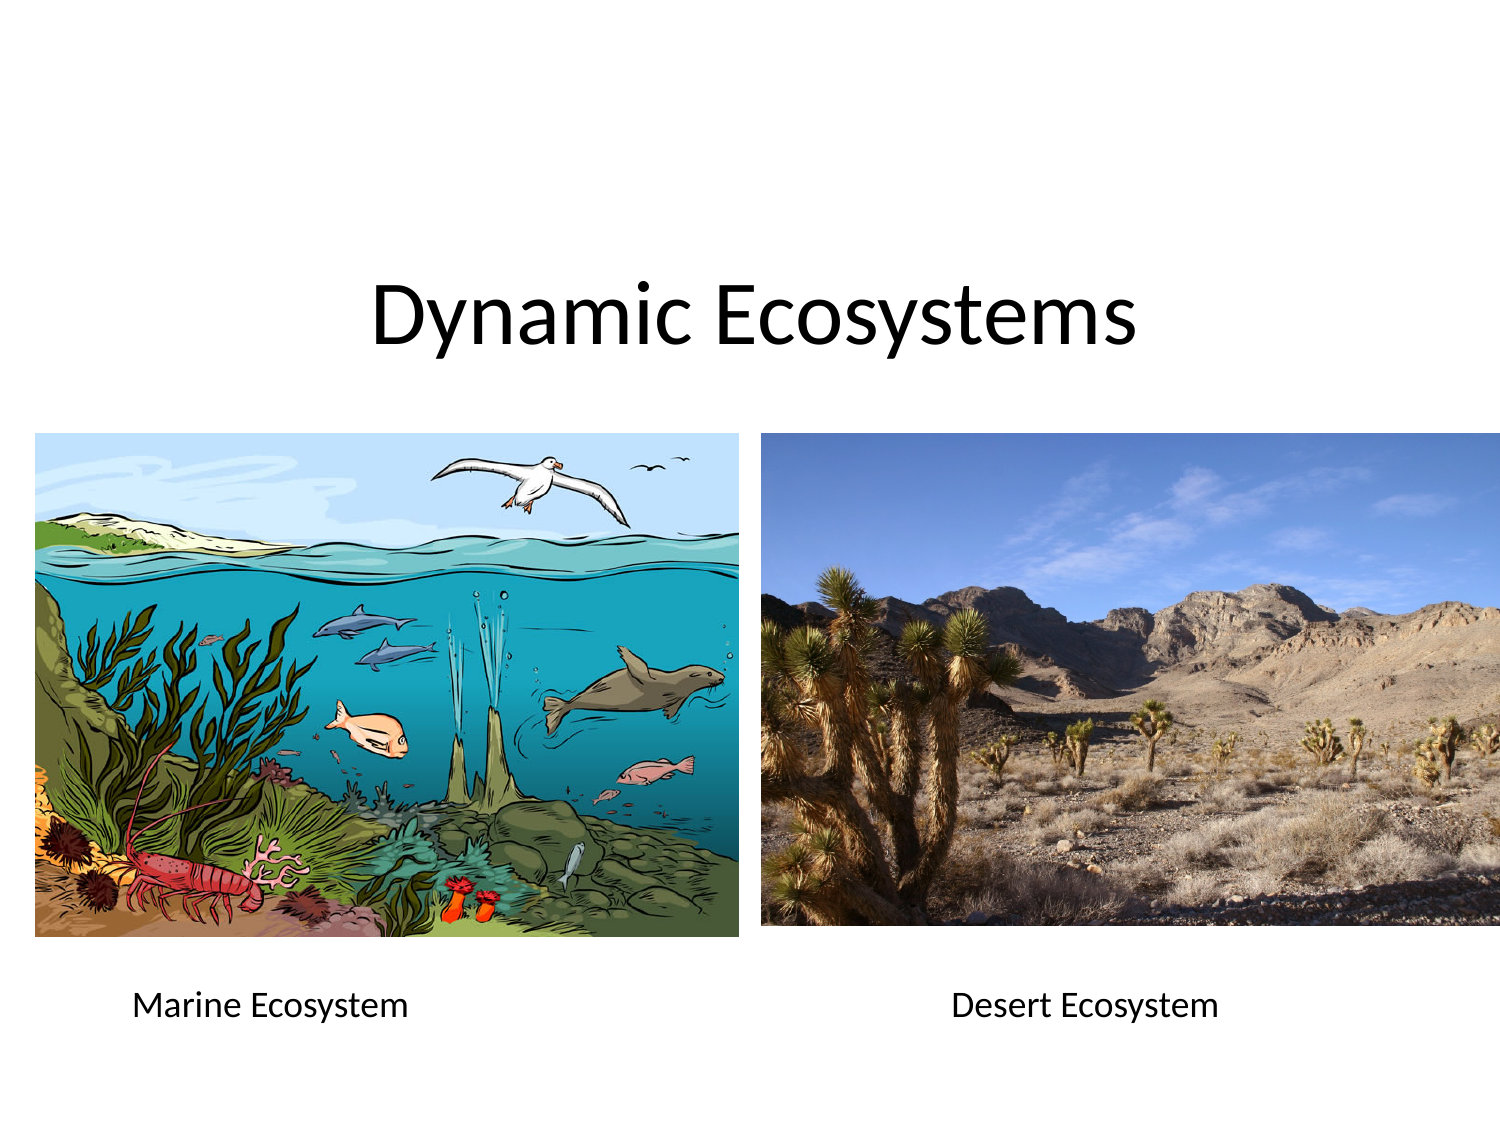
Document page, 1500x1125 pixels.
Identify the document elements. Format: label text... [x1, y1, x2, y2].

text_box Marine Ecosystem Desert Ecosystem [117, 972, 1405, 1033]
title Dynamic Ecosystems [117, 187, 1393, 429]
picture [761, 433, 1500, 926]
picture [34, 433, 739, 938]
